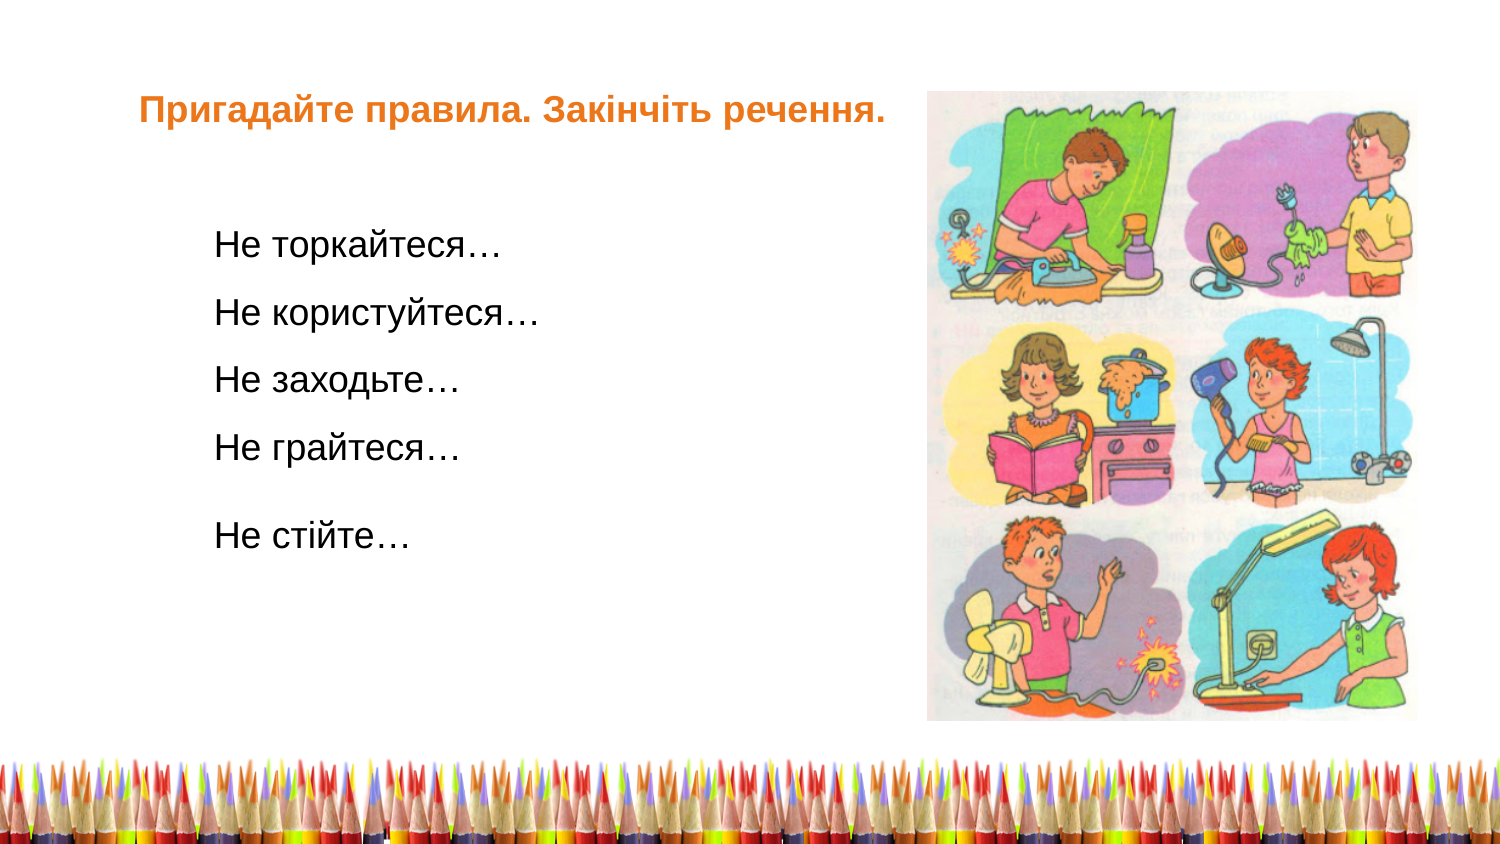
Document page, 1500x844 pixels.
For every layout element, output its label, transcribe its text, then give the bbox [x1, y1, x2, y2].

picture [0, 756, 1500, 844]
picture [926, 90, 1418, 722]
text_box Пригадайте правила. Закінчіть речення. Не торкайтеся… Не користуйтеся… Не заходьте… Не грайтеся… Не стійте… [123, 55, 1125, 564]
